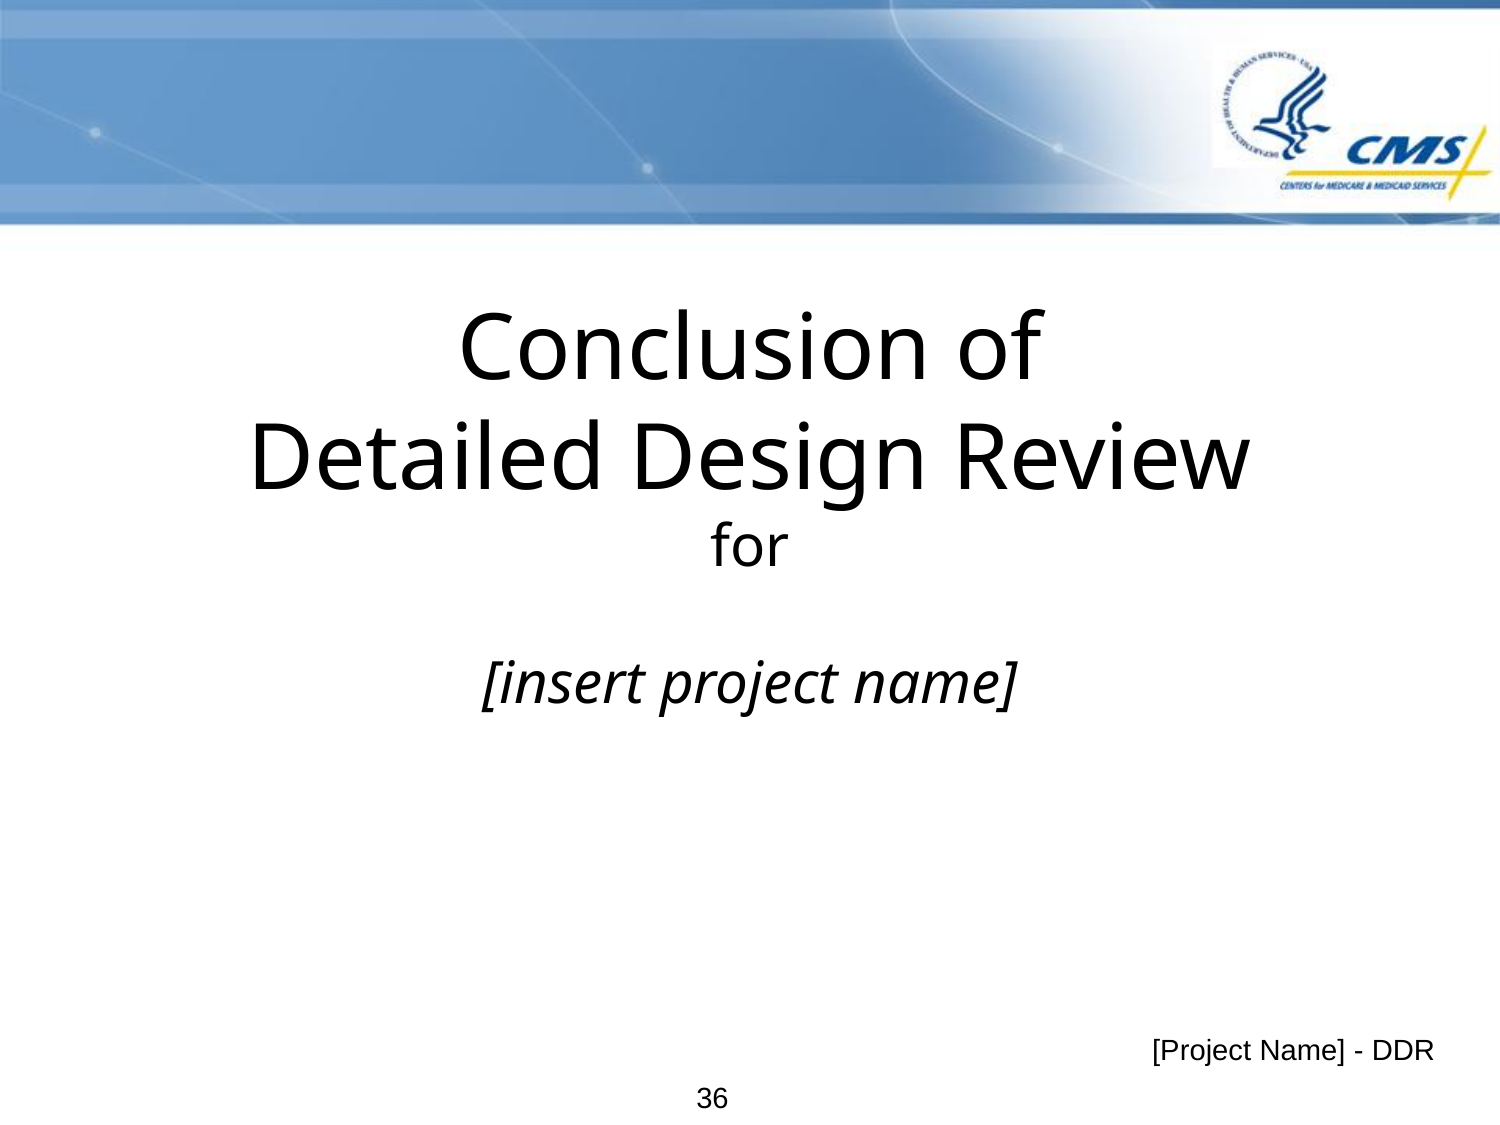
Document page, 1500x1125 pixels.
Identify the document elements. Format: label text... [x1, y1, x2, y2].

title Conclusion of Detailed Design Review for [112, 274, 1388, 591]
slide_number 35 [537, 1071, 888, 1125]
footer [Project Name] - DDR [974, 1023, 1451, 1103]
picture [0, 0, 1500, 1125]
subtitle [insert project name] [224, 637, 1276, 926]
